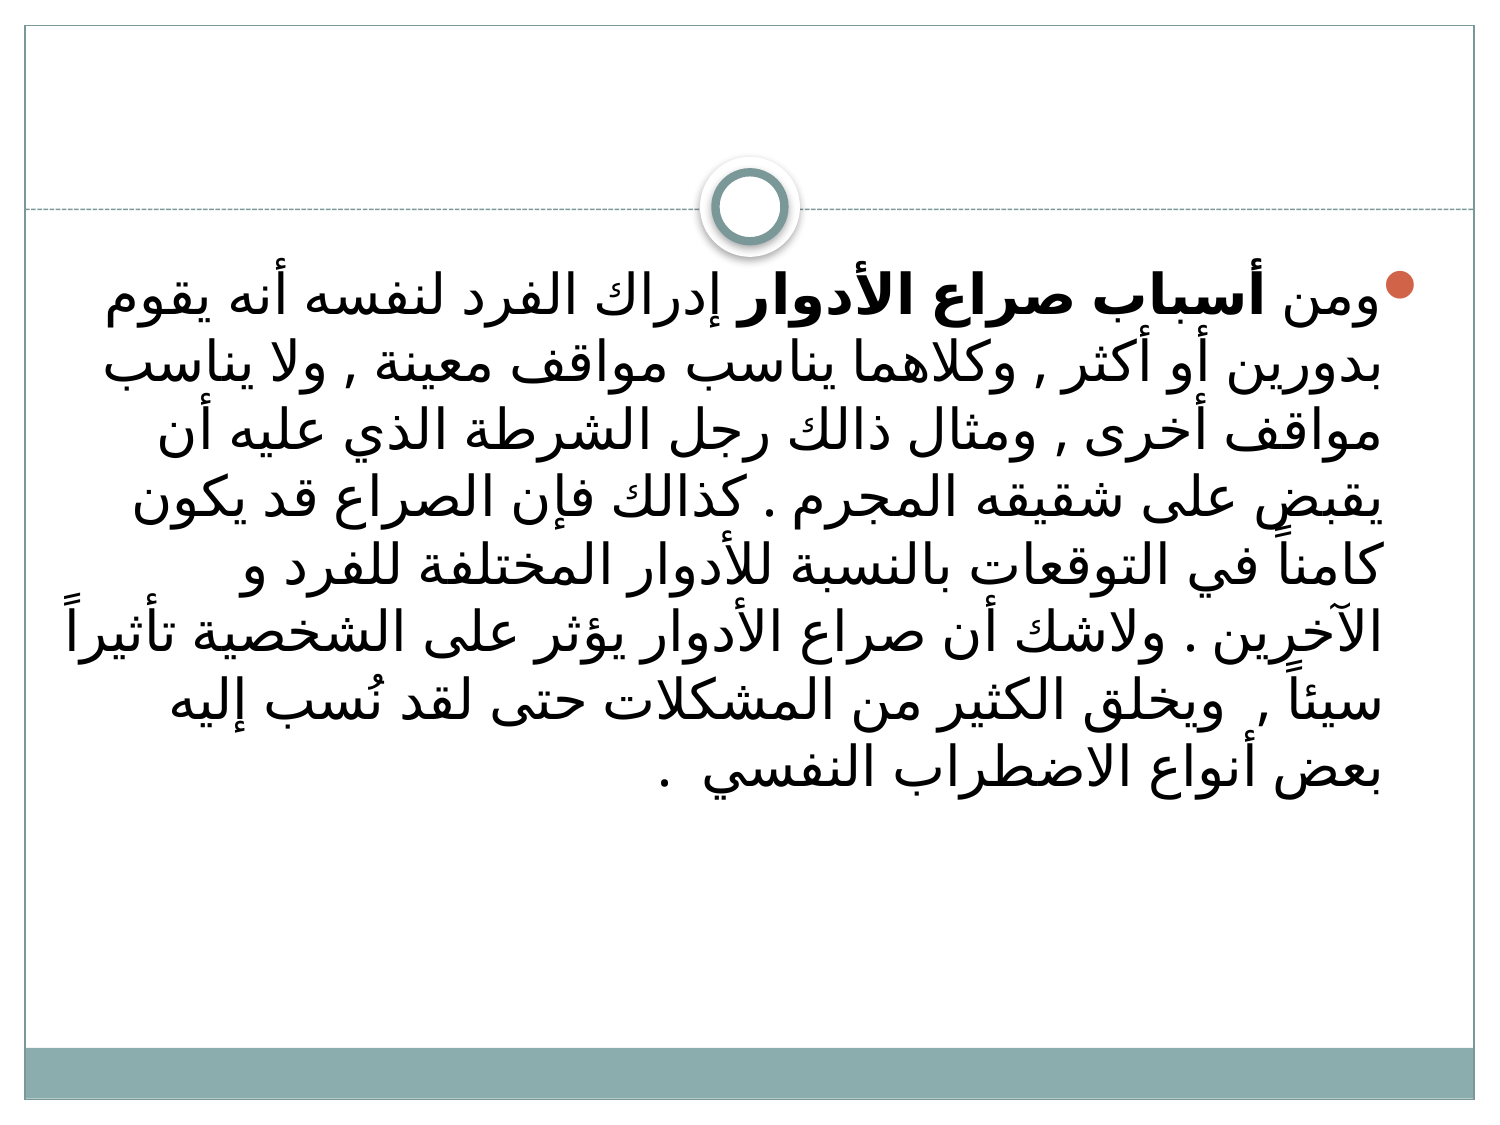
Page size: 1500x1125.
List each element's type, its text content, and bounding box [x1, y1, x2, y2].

list ومن أسباب صراع الأدوار إدراك الفرد لنفسه أنه يقوم بدورين أو أكثر , وكلاهما يناسب مواقف معينة , ولا يناسب مواقف أخرى , ومثال ذالك رجل الشرطة الذي عليه أن يقبض على شقيقه المجرم . كذالك فإن الصراع قد يكون كامناً في التوقعات بالنسبة للأدوار المختلفة للفرد و الآخرين . ولاشك أن صراع الأدوار يؤثر على الشخصية تأثيراً سيئاً , ويخلق الكثير من المشكلات حتى لقد نُسب إليه بعض أنواع الاضطراب النفسي . [49, 250, 1445, 1001]
